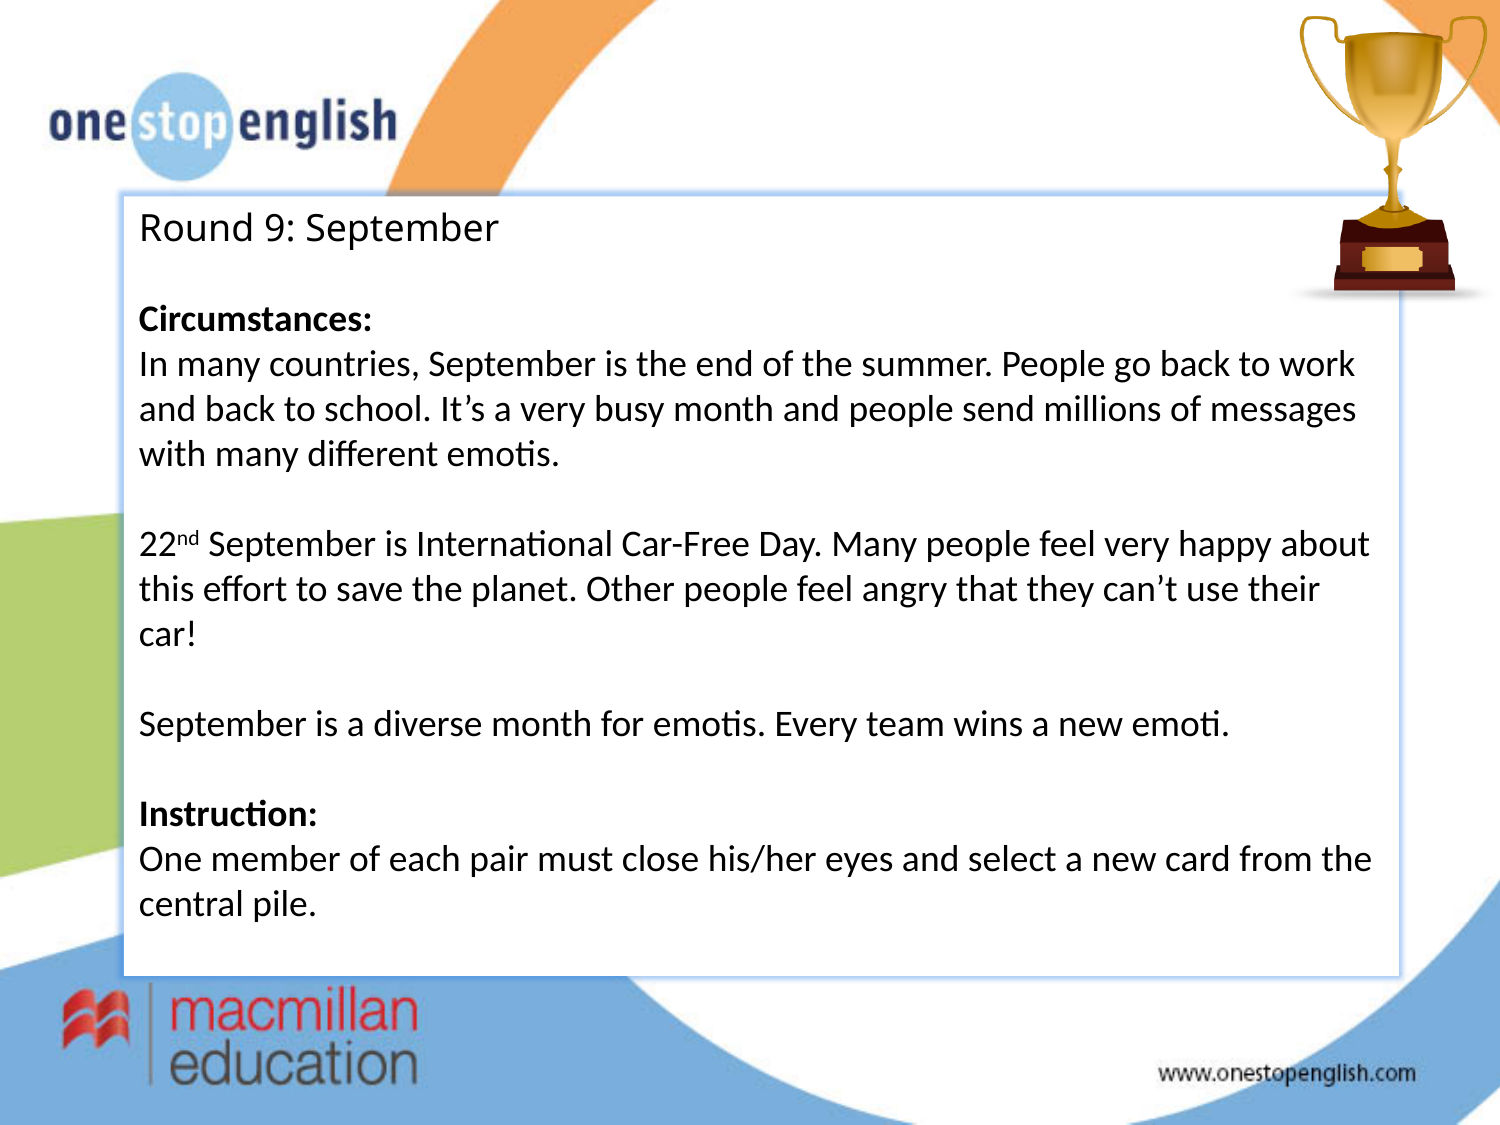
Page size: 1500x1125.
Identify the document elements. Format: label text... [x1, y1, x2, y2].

picture [0, 0, 1500, 1125]
text_box Round 9: September Circumstances: In many countries, September is the end of the summer. People go back to work and back to school. It’s a very busy month and people send millions of messages with many different emotis. 22nd September is International Car-Free Day. Many people feel very happy about this effort to save the planet. Other people feel angry that they can’t use their car! September is a diverse month for emotis. Every team wins a new emoti. Instruction: One member of each pair must close his/her eyes and select a new card from the central pile. [123, 196, 1399, 976]
